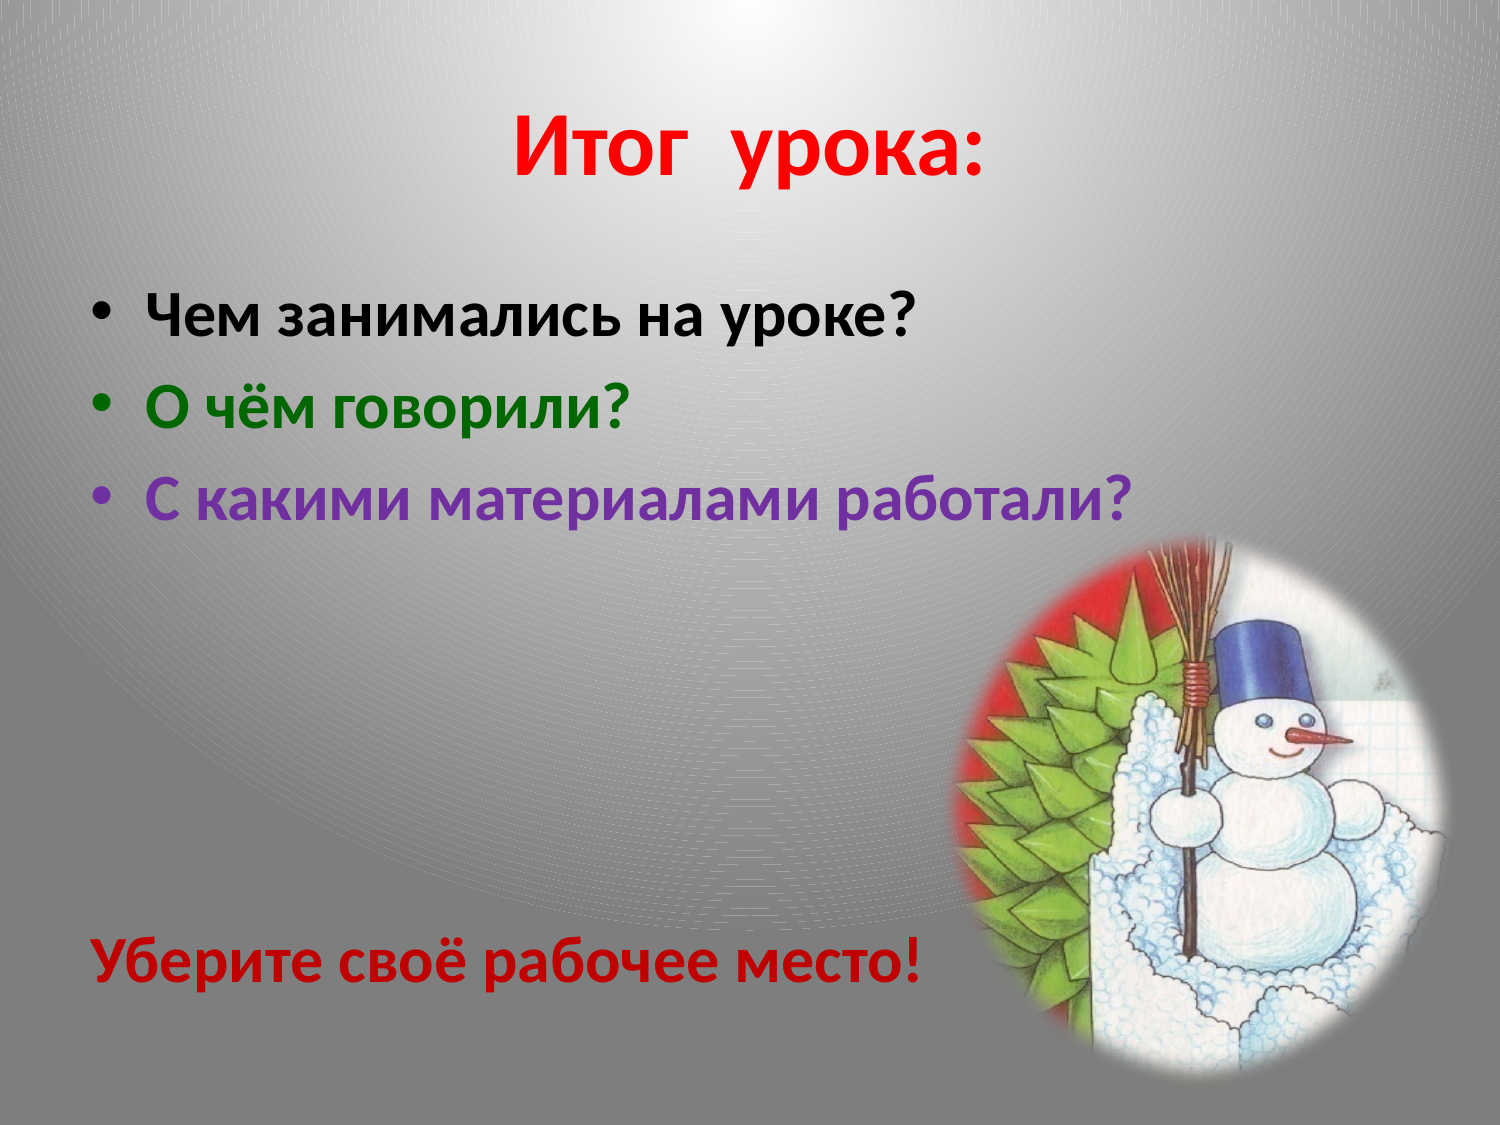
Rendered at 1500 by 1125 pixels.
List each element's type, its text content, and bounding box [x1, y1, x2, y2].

picture [938, 526, 1459, 1090]
list Чем занимались на уроке? О чём говорили? С какими материалами работали? Уберите своё рабочее место! [75, 262, 1425, 1005]
title Итог урока: [75, 45, 1425, 233]
